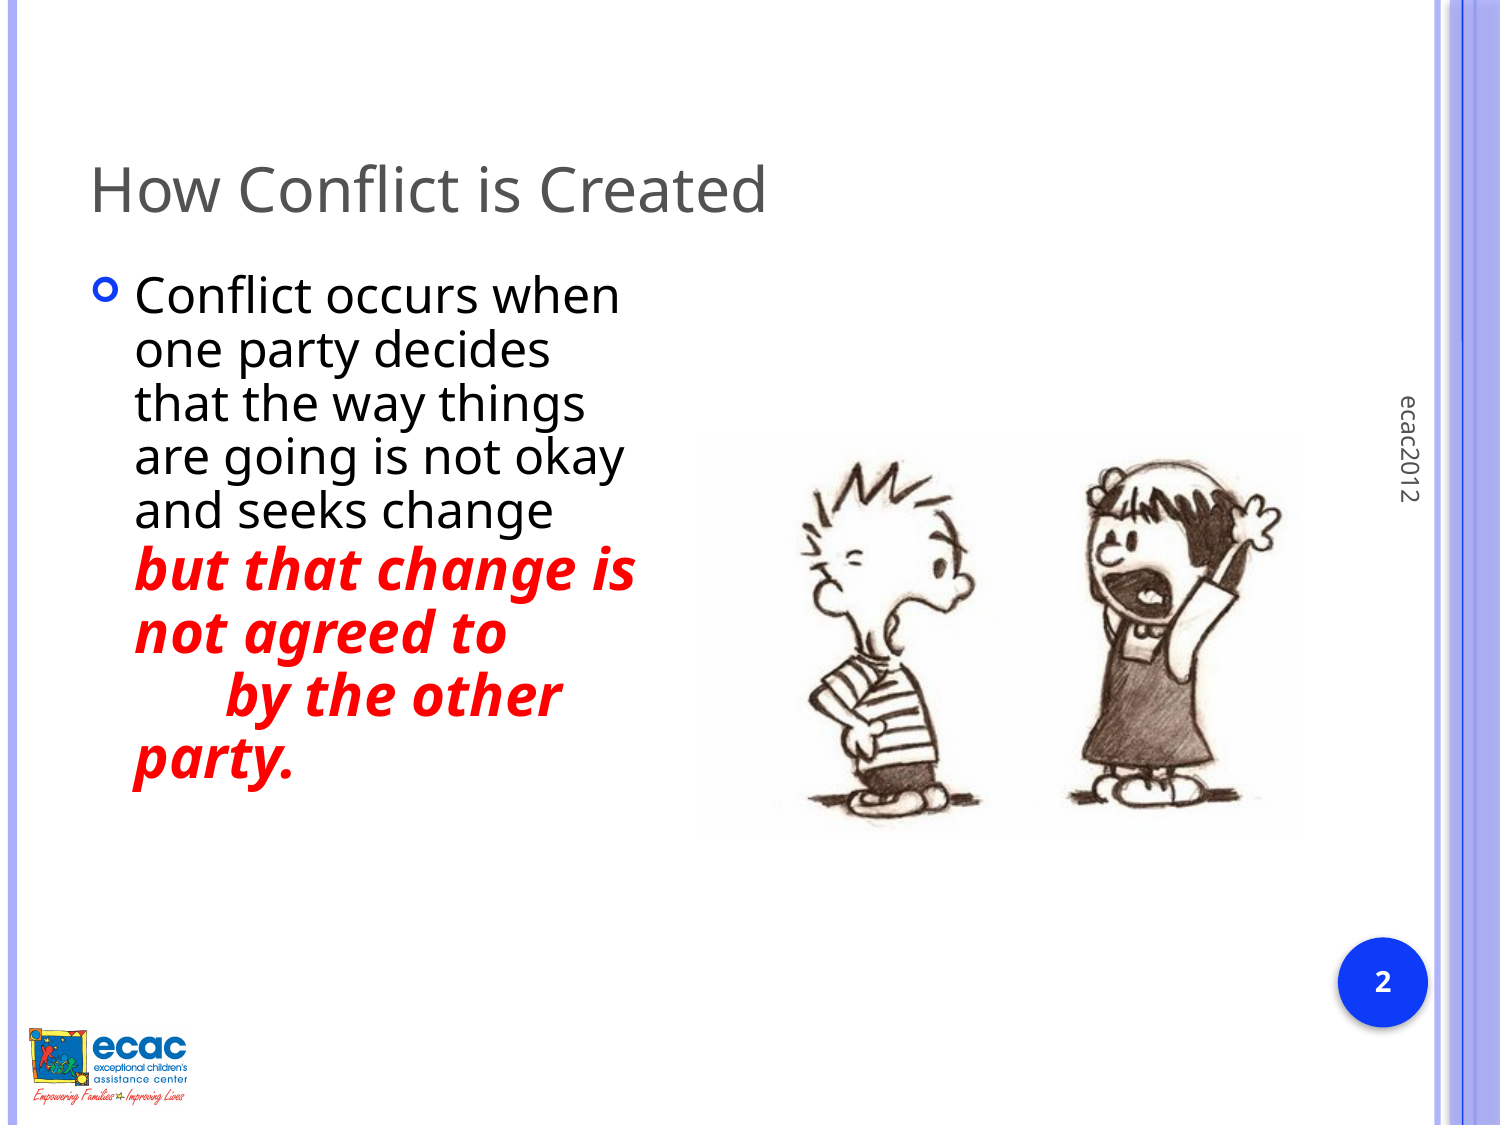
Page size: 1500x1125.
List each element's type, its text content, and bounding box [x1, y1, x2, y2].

slide_number 2 [1333, 940, 1434, 1027]
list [699, 434, 1301, 841]
title How Conflict is Created [75, 45, 1300, 233]
picture [28, 1027, 188, 1106]
footer ecac2012 [1379, 380, 1440, 906]
list Conflict occurs when one party decides that the way things are going is not okay and seeks change but that change is not agreed to by the other party. [75, 262, 675, 1013]
